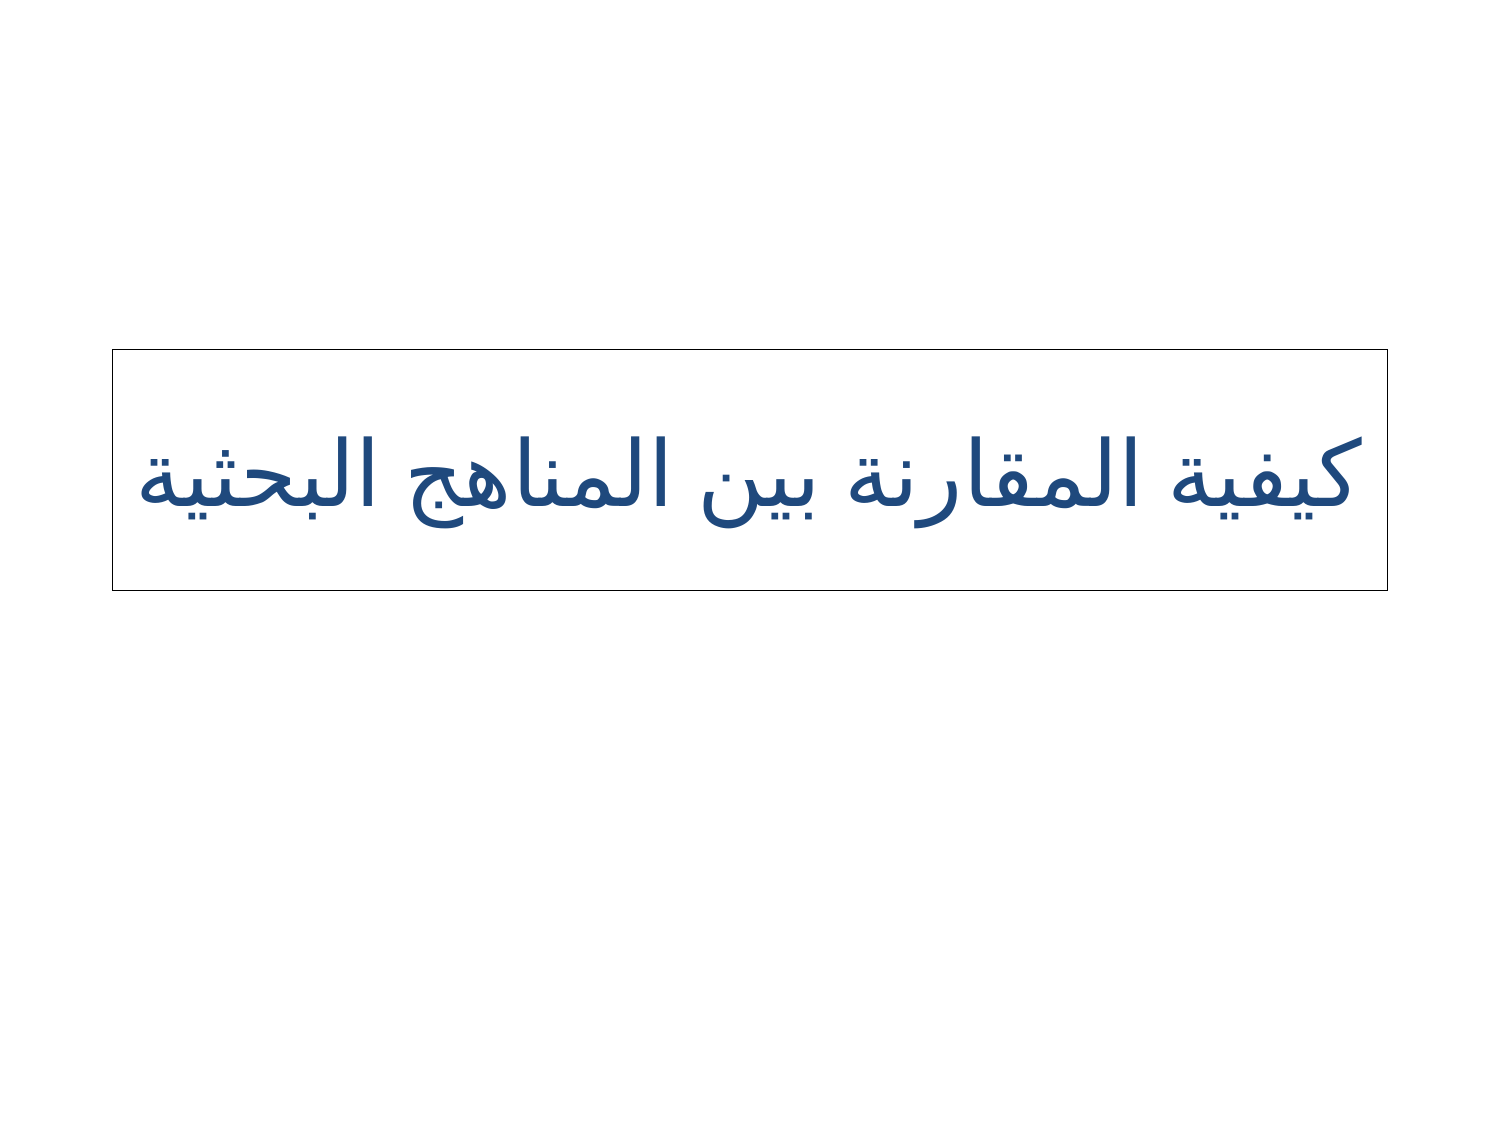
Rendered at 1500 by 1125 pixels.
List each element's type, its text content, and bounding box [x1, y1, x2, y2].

title كيفية المقارنة بين المناهج البحثية [112, 349, 1388, 591]
